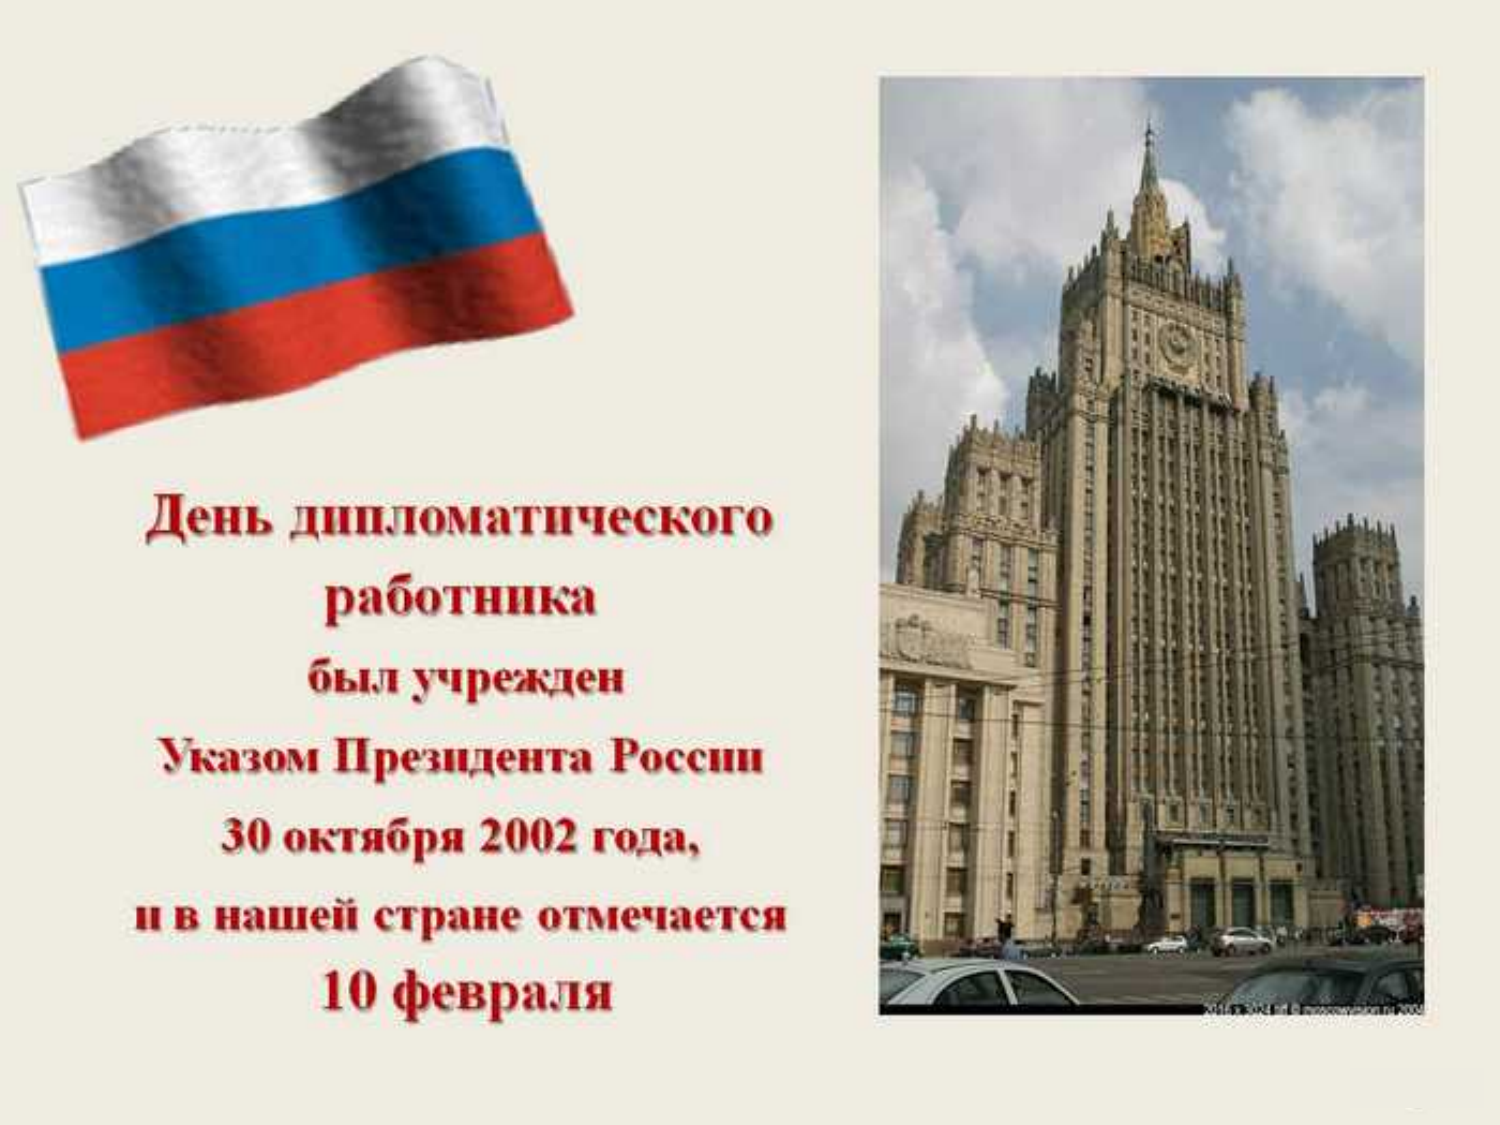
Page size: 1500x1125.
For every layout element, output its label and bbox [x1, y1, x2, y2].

text_box [0, 0, 1500, 1125]
